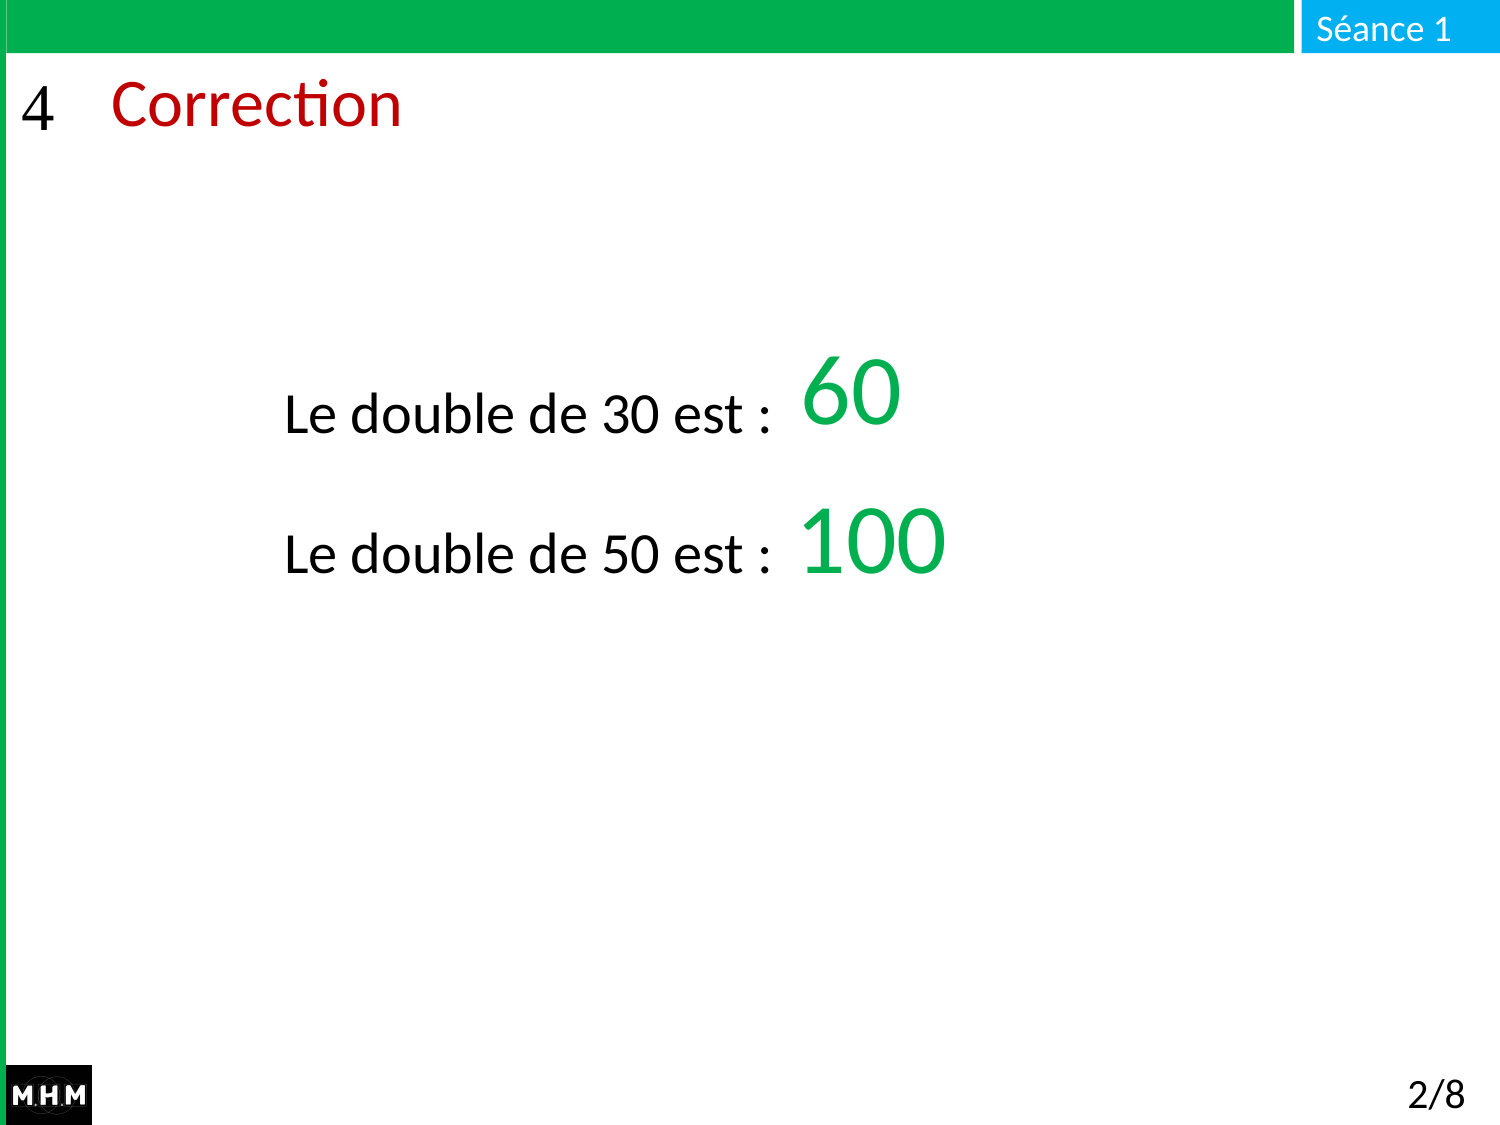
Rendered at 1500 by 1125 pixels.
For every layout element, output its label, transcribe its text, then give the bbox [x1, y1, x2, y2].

text_box 100 [775, 465, 968, 601]
title Correction [96, 60, 1391, 150]
text_box Le double de 30 est : … Le double de 50 est : … [269, 297, 842, 683]
picture [6, 1065, 92, 1125]
text_box 60 [775, 317, 927, 453]
list 2/8 [1373, 1064, 1500, 1125]
